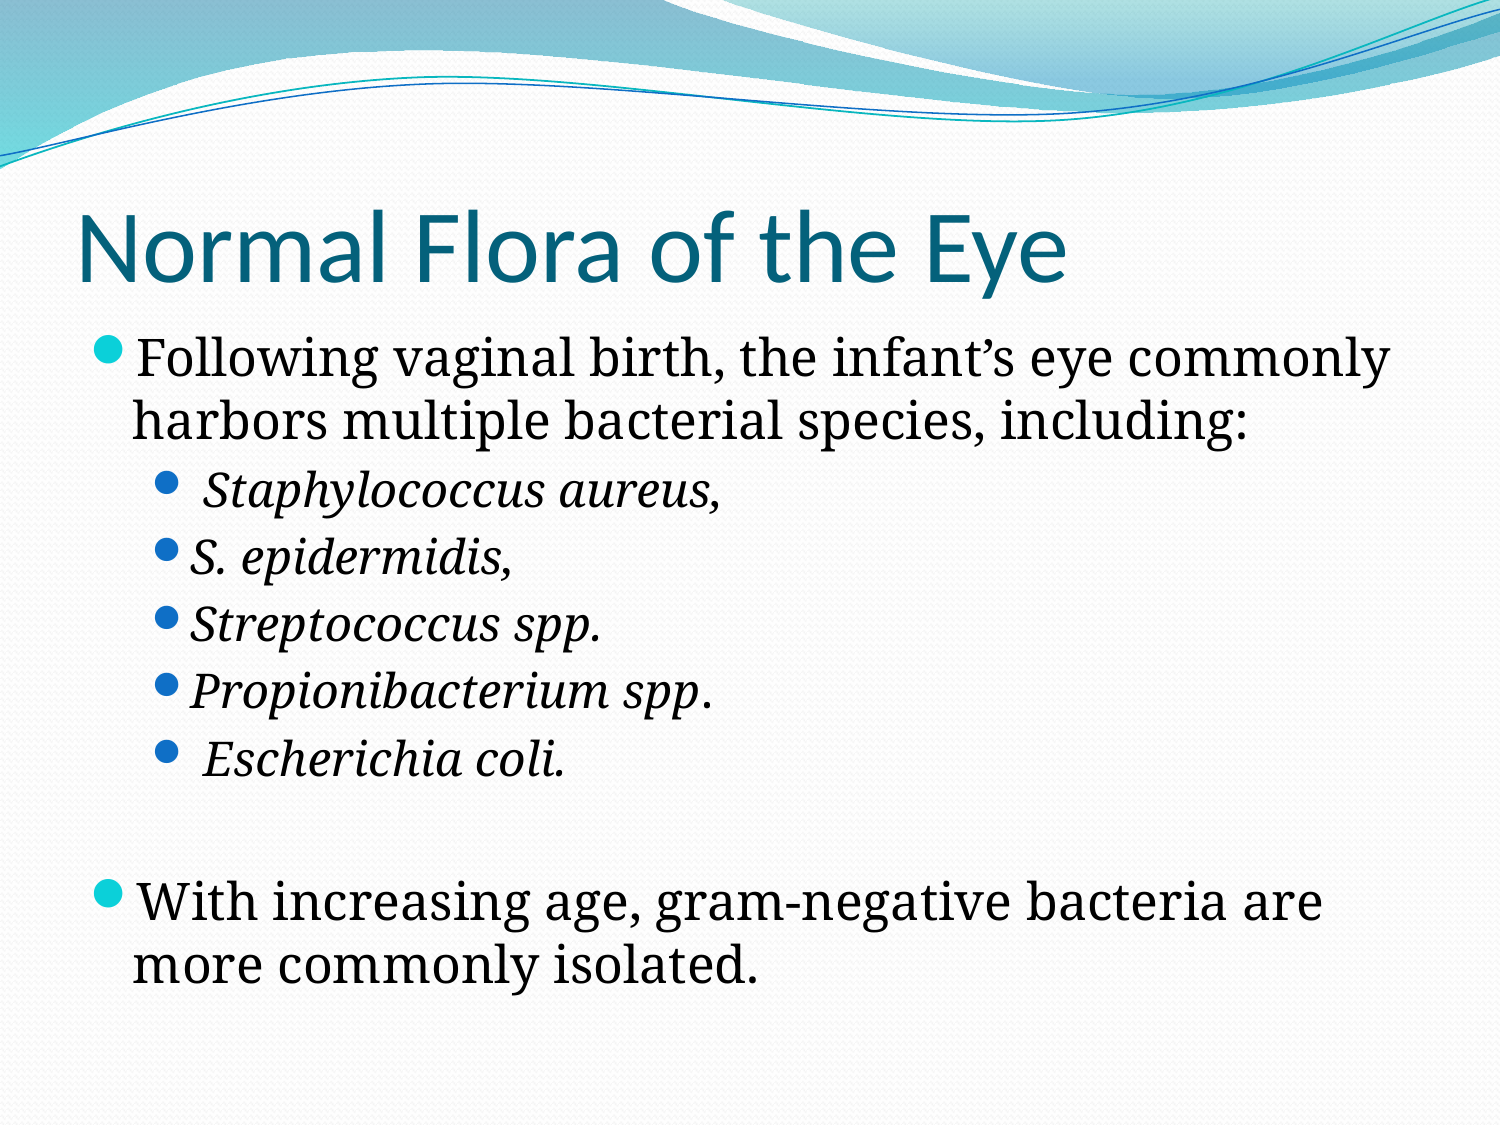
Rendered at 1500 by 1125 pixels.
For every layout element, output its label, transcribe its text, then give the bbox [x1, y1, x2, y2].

title Normal Flora of the Eye [75, 115, 1425, 303]
list Following vaginal birth, the infant’s eye commonly harbors multiple bacterial species, including: Staphylococcus aureus, S. epidermidis, Streptococcus spp. Propionibacterium spp. Escherichia coli. With increasing age, gram-negative bacteria are more commonly isolated. [75, 317, 1425, 1038]
